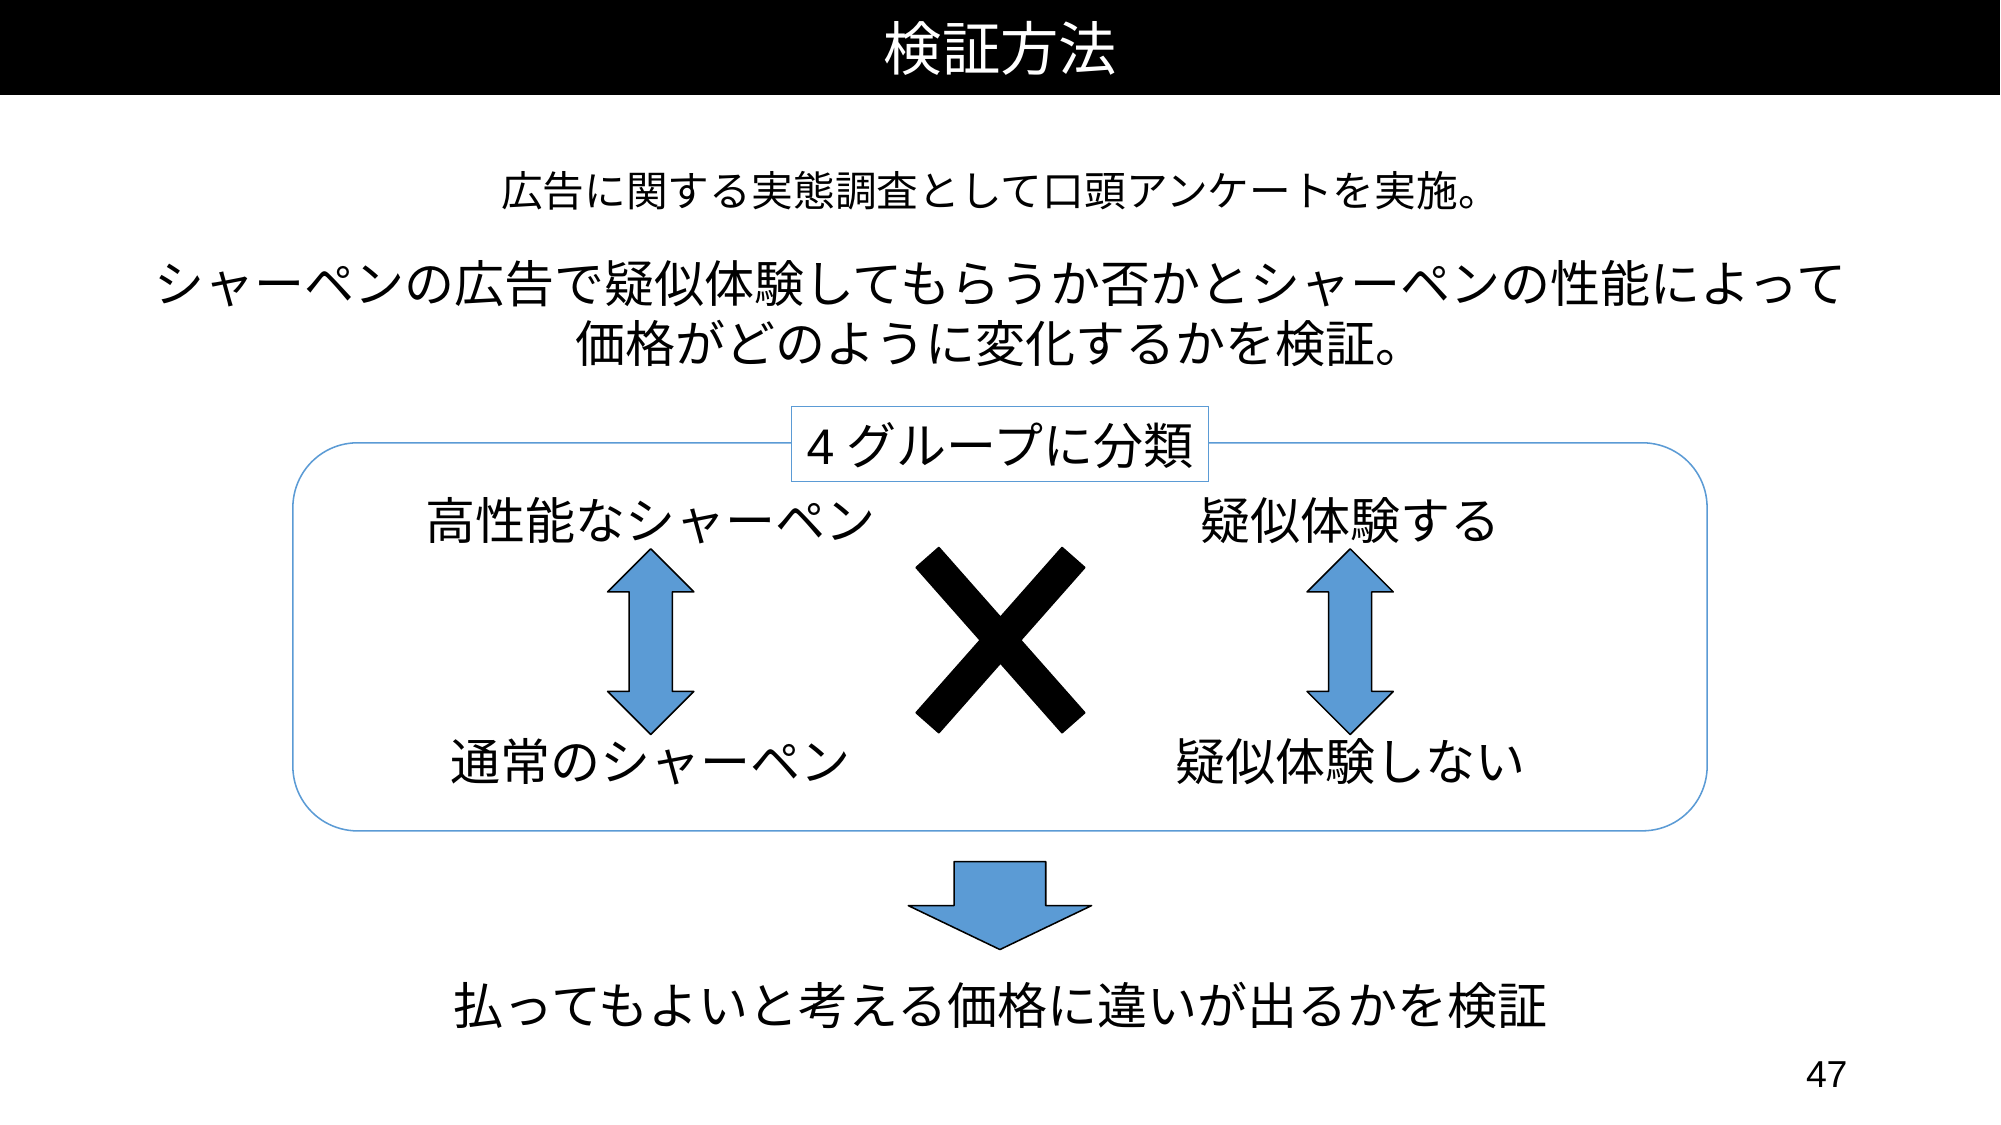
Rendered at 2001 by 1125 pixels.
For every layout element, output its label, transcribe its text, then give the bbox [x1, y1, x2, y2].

slide_number 47 [1412, 1042, 1863, 1103]
text_box 払ってもよいと考える価格に違いが出るかを検証 [439, 966, 1563, 1042]
text_box 4グループに分類 [791, 406, 1209, 482]
text_box [292, 442, 1708, 831]
text_box シャーペンの広告で疑似体験してもらうか否かとシャーペンの性能によって 価格がどのように変化するかを検証。 [139, 244, 1862, 380]
text_box 広告に関する実態調査として口頭アンケートを実施。 [486, 157, 1515, 222]
text_box [908, 861, 1092, 950]
text_box 検証方法 [0, 0, 2000, 95]
